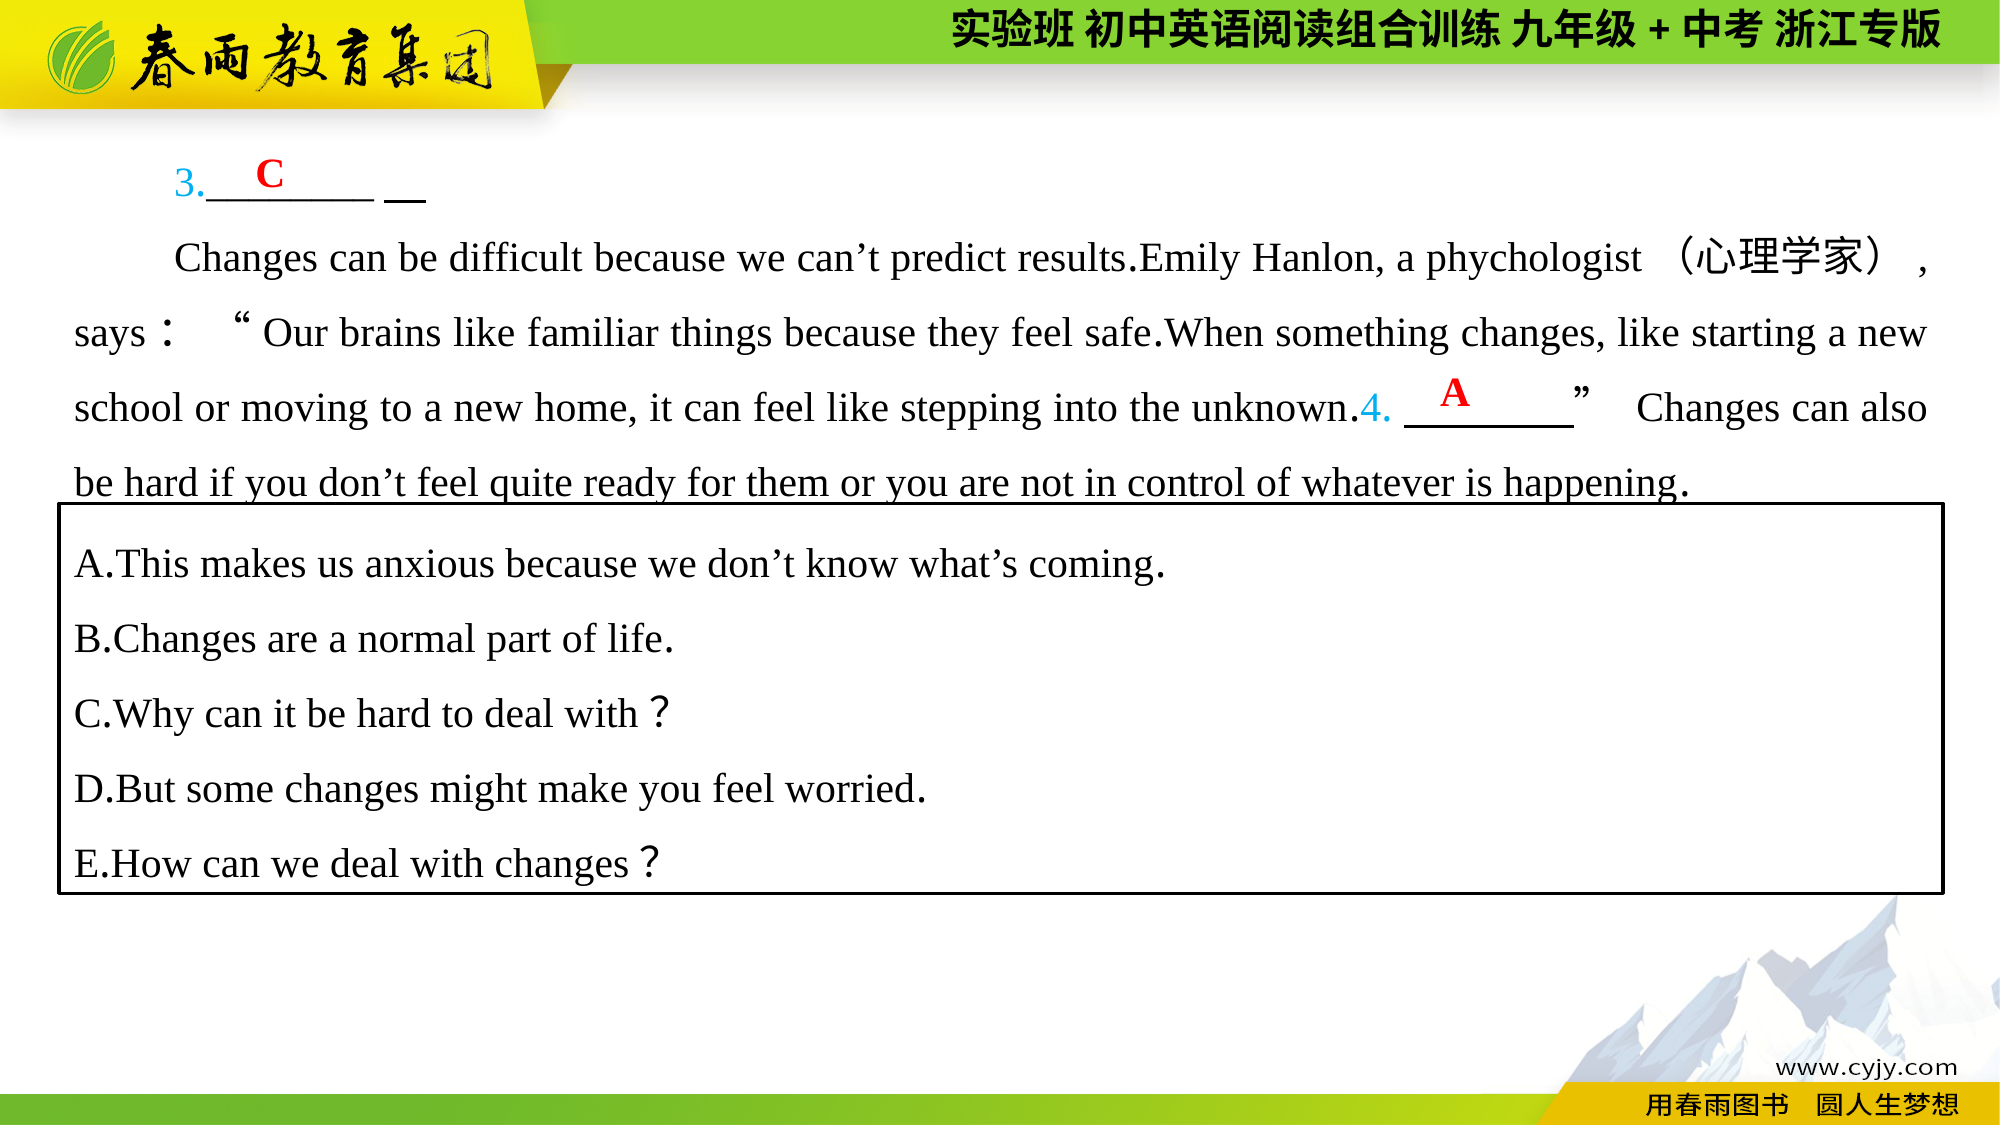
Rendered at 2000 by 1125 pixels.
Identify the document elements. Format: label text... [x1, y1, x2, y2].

picture [0, 0, 2000, 1125]
text_box C [240, 138, 301, 204]
text_box A [1425, 357, 1486, 422]
list 3.________ Changes can be difficult because we can’t predict results.Emily Hanlon, a phychologist（心理学家）, says： “Our brains like familiar things because they feel safe.When something changes, like starting a new school or moving to a new home, it can feel like stepping into the unknown.4. ” Changes can also be hard if you don’t feel quite ready for them or you are not in control of whatever is happening. [59, 122, 1944, 503]
text_box A.This makes us anxious because we don’t know what’s coming. B.Changes are a normal part of life. C.Why can it be hard to deal with？ D.But some changes might make you feel worried. E.How can we deal with changes？ [58, 503, 1944, 894]
